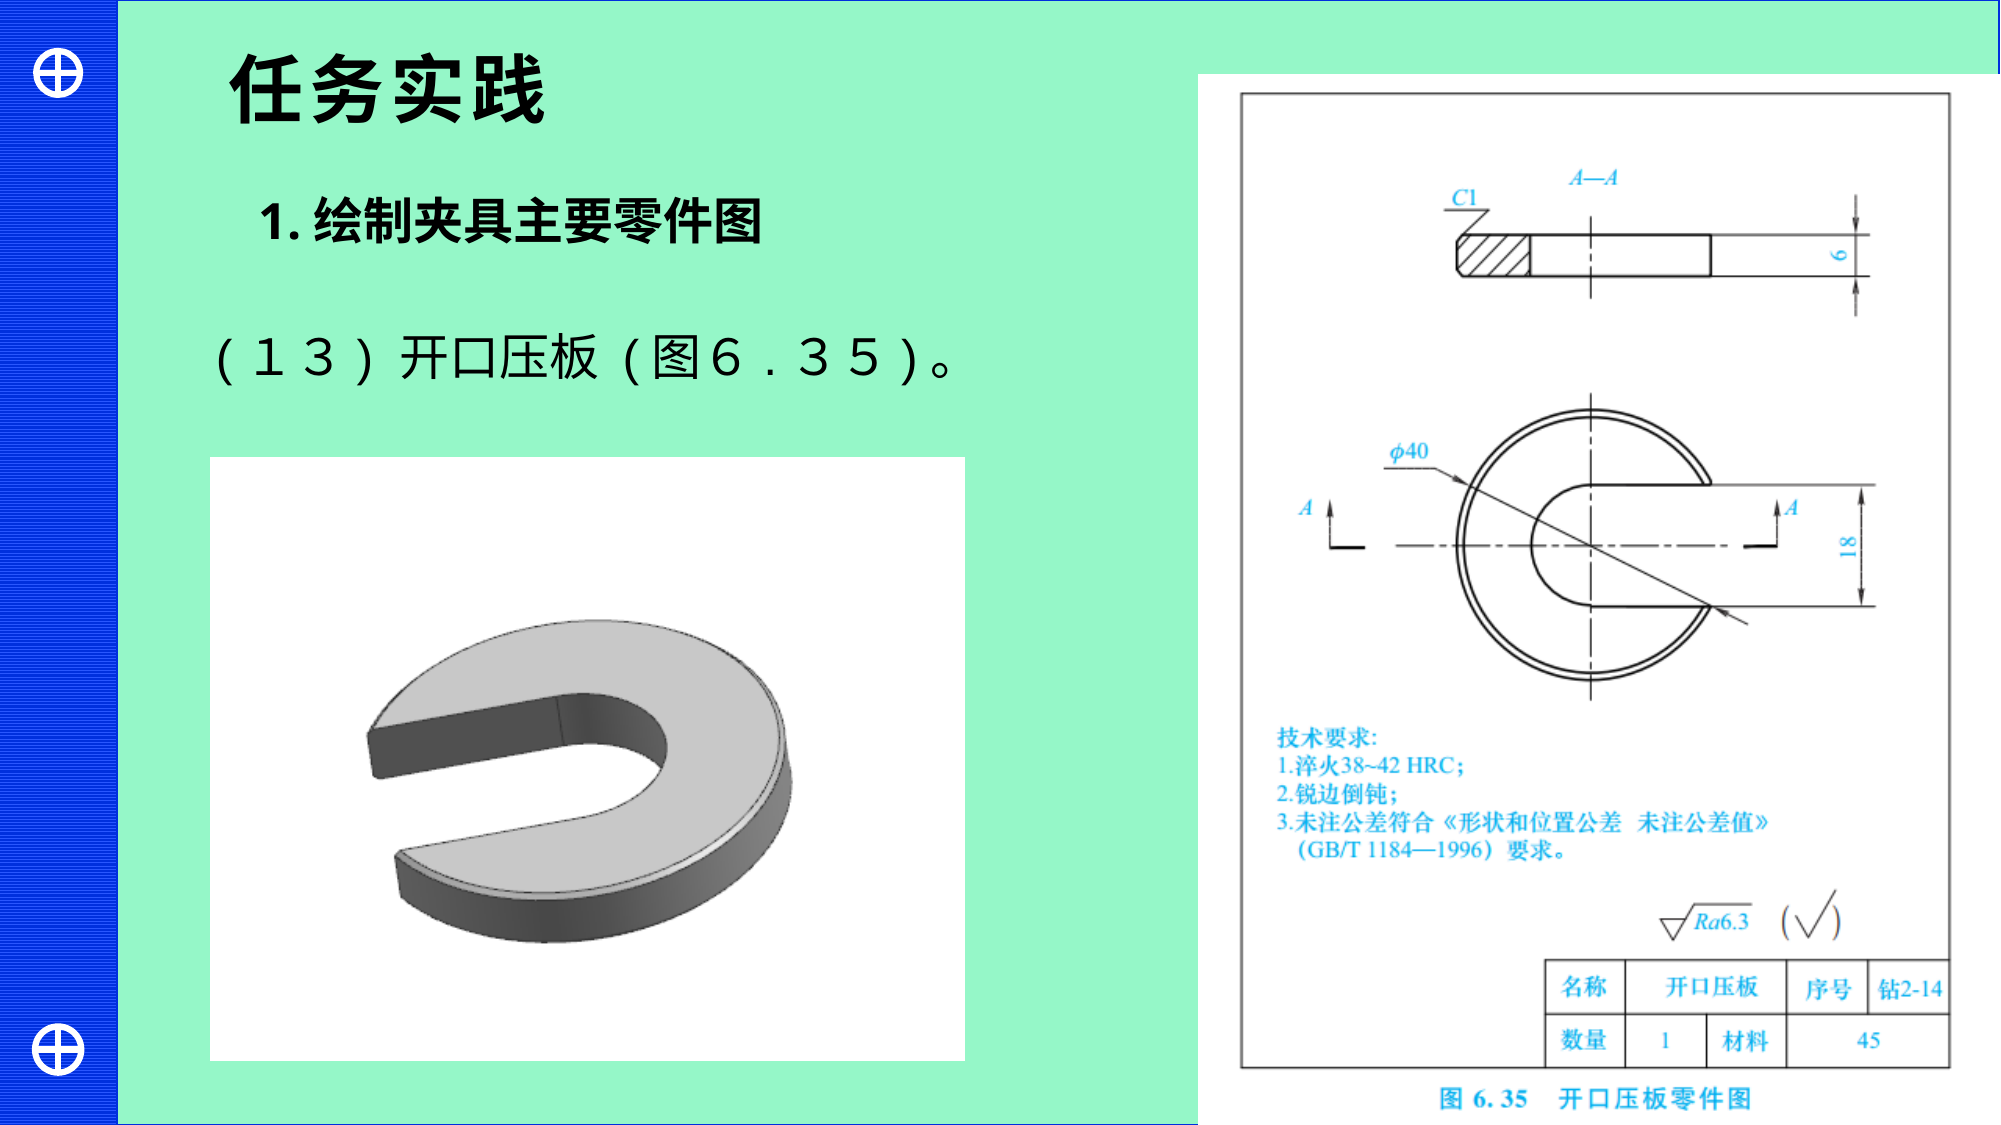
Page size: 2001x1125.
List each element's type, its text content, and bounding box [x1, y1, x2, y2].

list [209, 457, 965, 1061]
text_box 1.绘制夹具主要零件图 [243, 182, 1198, 258]
text_box (１３) 开口压板 (图６.３５)。 [126, 287, 1198, 428]
text_box 任务实践 [126, 18, 1414, 140]
picture [1198, 74, 2000, 1125]
